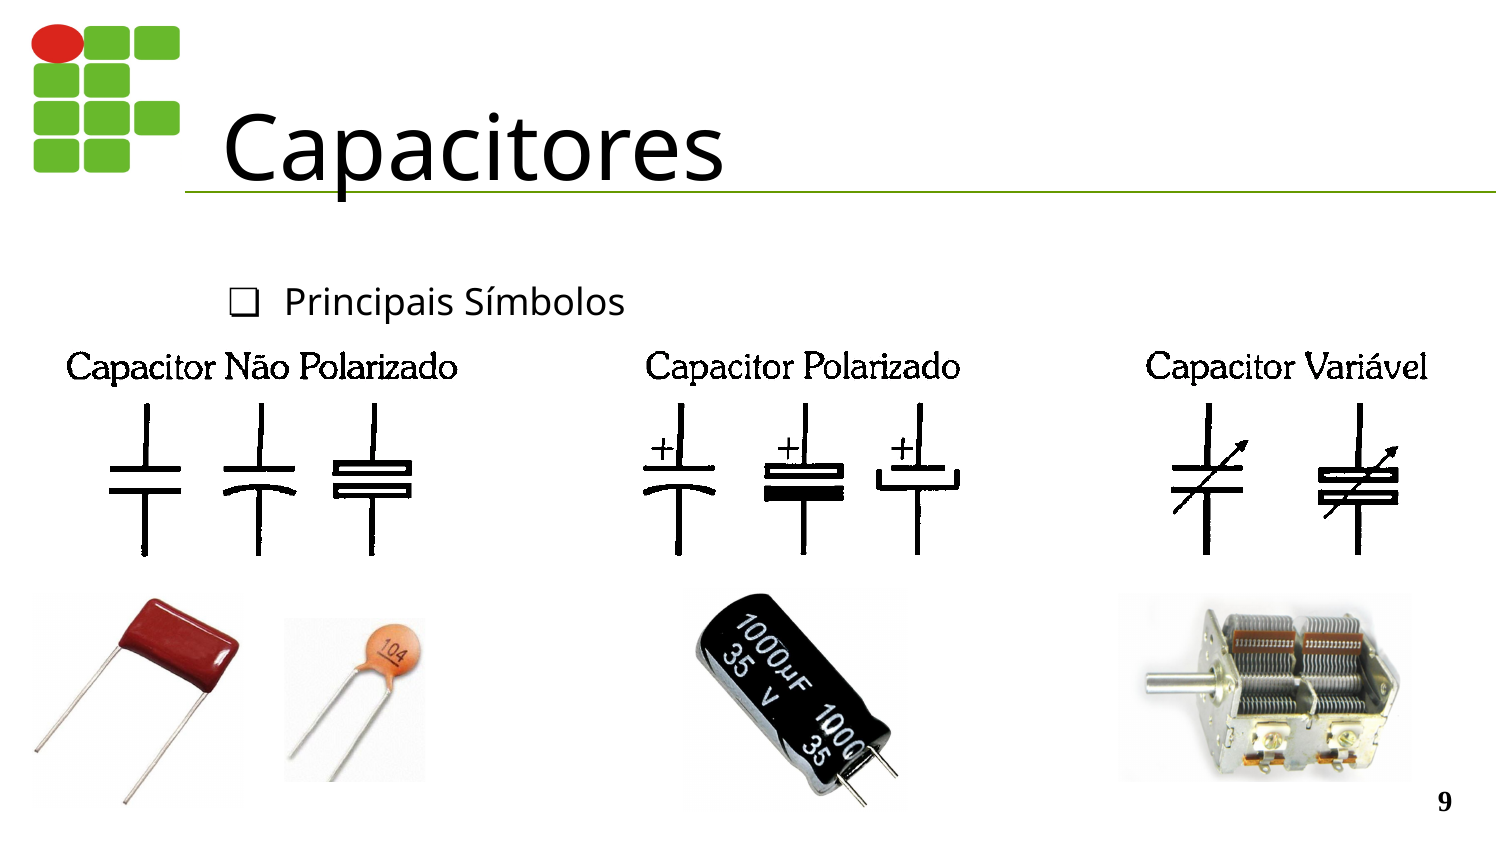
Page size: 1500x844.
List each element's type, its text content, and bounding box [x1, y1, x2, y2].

text_box ‹#› [1390, 768, 1468, 825]
picture [31, 592, 244, 808]
picture [284, 618, 426, 783]
picture [54, 331, 1446, 835]
title Capacitores [206, 26, 1468, 207]
list Principais Símbolos [193, 248, 1490, 321]
picture [683, 588, 908, 813]
picture [29, 23, 182, 174]
